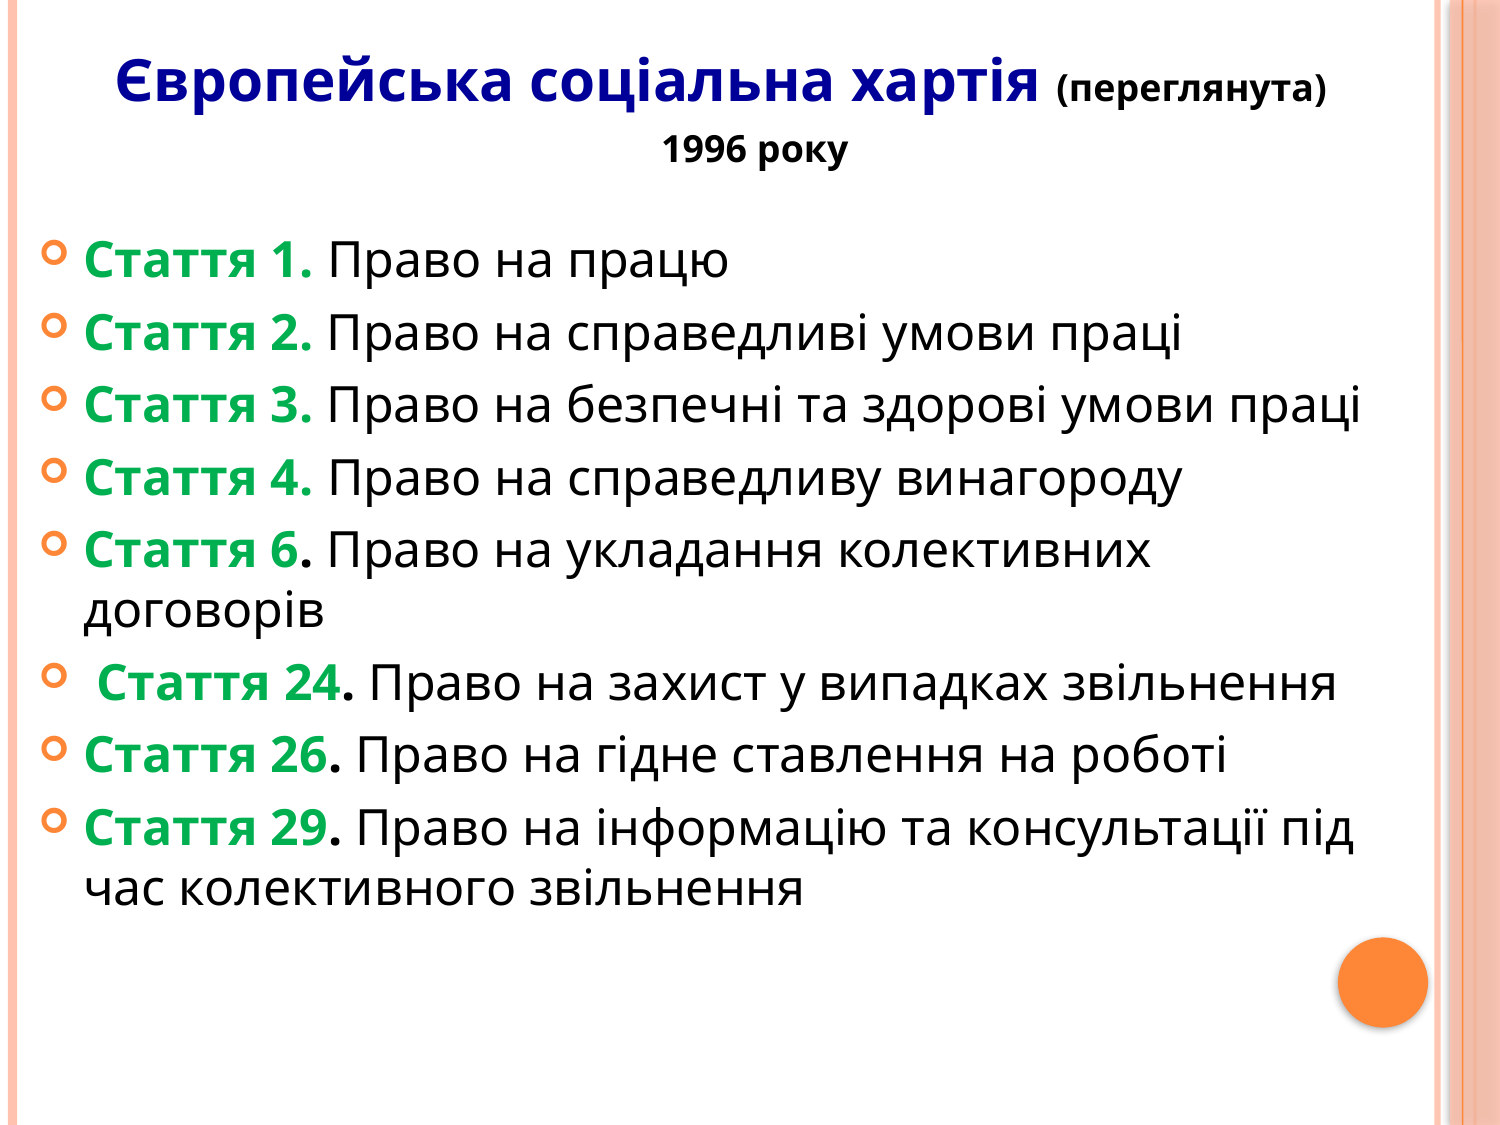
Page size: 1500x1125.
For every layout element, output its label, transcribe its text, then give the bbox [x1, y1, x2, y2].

list Європейська соціальна хартія (переглянута) 1996 року Стаття 1. Право на працю Стаття 2. Право на справедливі умови праці Стаття 3. Право на безпечні та здорові умови праці Стаття 4. Право на справедливу винагороду Стаття 6. Право на укладання колективних договорів Стаття 24. Право на захист у випадках звільнення Стаття 26. Право на гідне ставлення на роботі Стаття 29. Право на інформацію та консультації під час колективного звільнення [23, 34, 1419, 1102]
